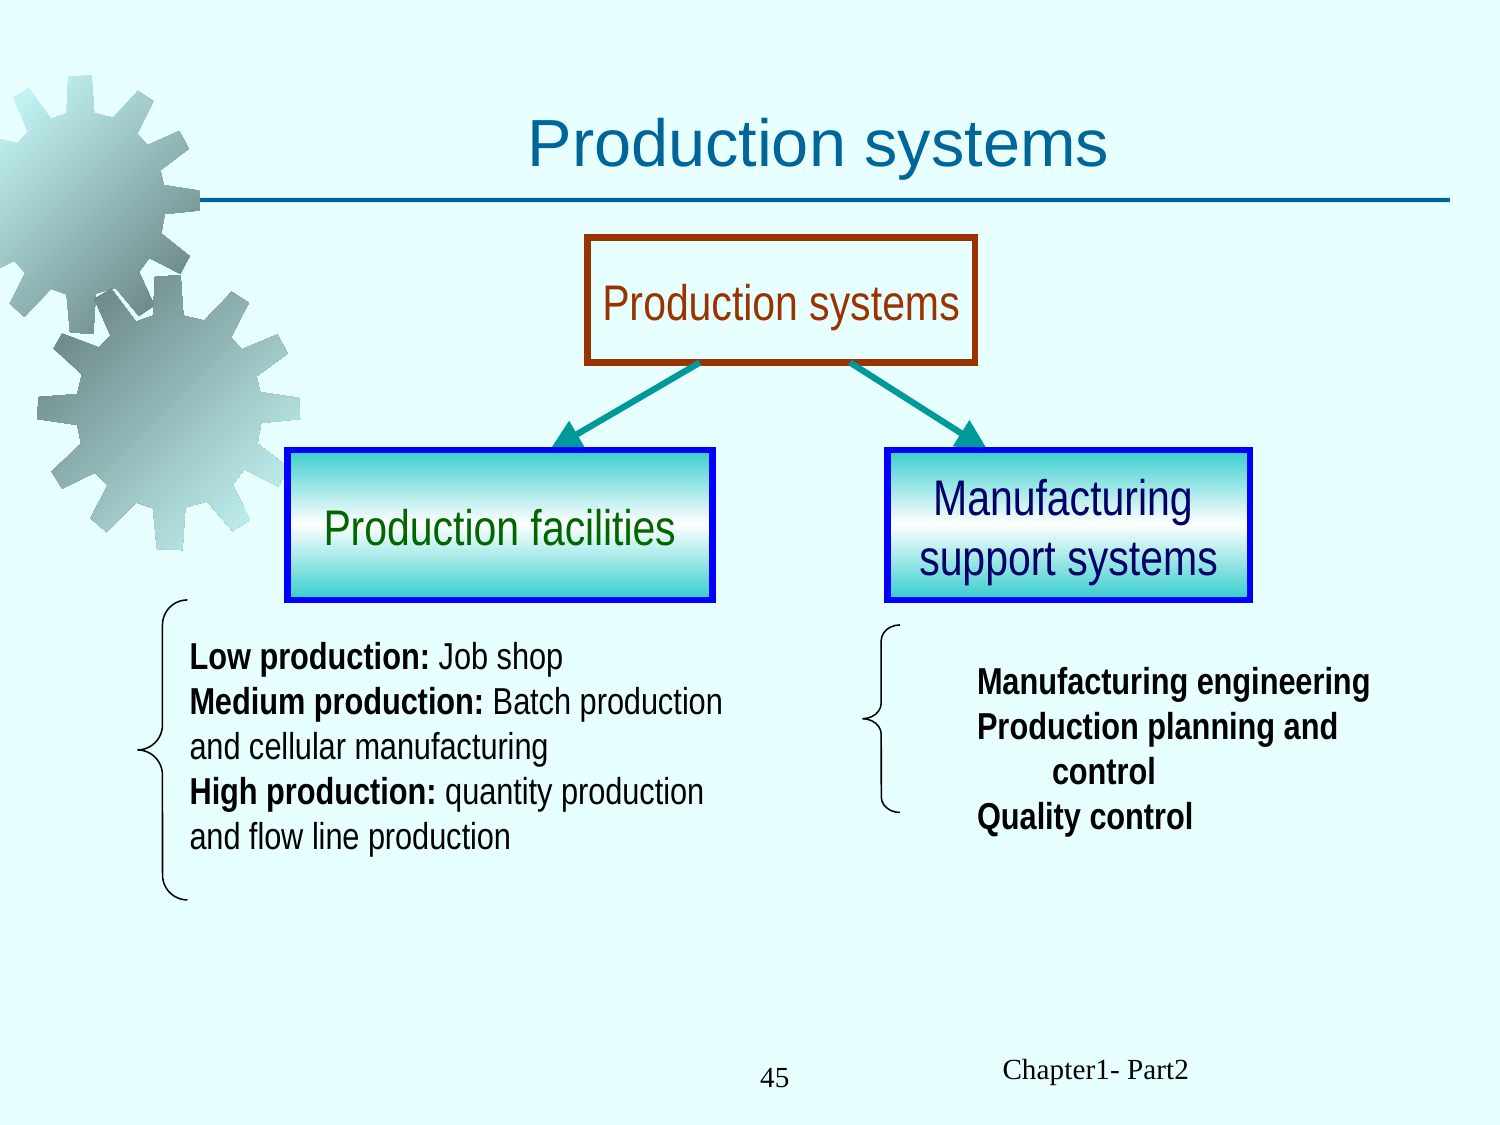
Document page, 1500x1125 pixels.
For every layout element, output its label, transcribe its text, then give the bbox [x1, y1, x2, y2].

text_box [849, 362, 987, 449]
text_box [862, 624, 901, 813]
text_box Production facilities [287, 449, 713, 600]
text_box Production systems [587, 237, 975, 363]
text_box Manufacturing engineering Production planning and control Quality control [887, 649, 1400, 845]
text_box Manufacturing support systems [887, 449, 1250, 600]
title Production systems [185, 35, 1452, 190]
text_box Low production: Job shop Medium production: Batch production and cellular manufacturing High production: quantity production and flow line production [174, 624, 763, 910]
text_box [550, 362, 701, 449]
footer Chapter1- Part2 [987, 1042, 1463, 1122]
slide_number 45 [599, 1050, 951, 1125]
text_box [137, 599, 188, 900]
